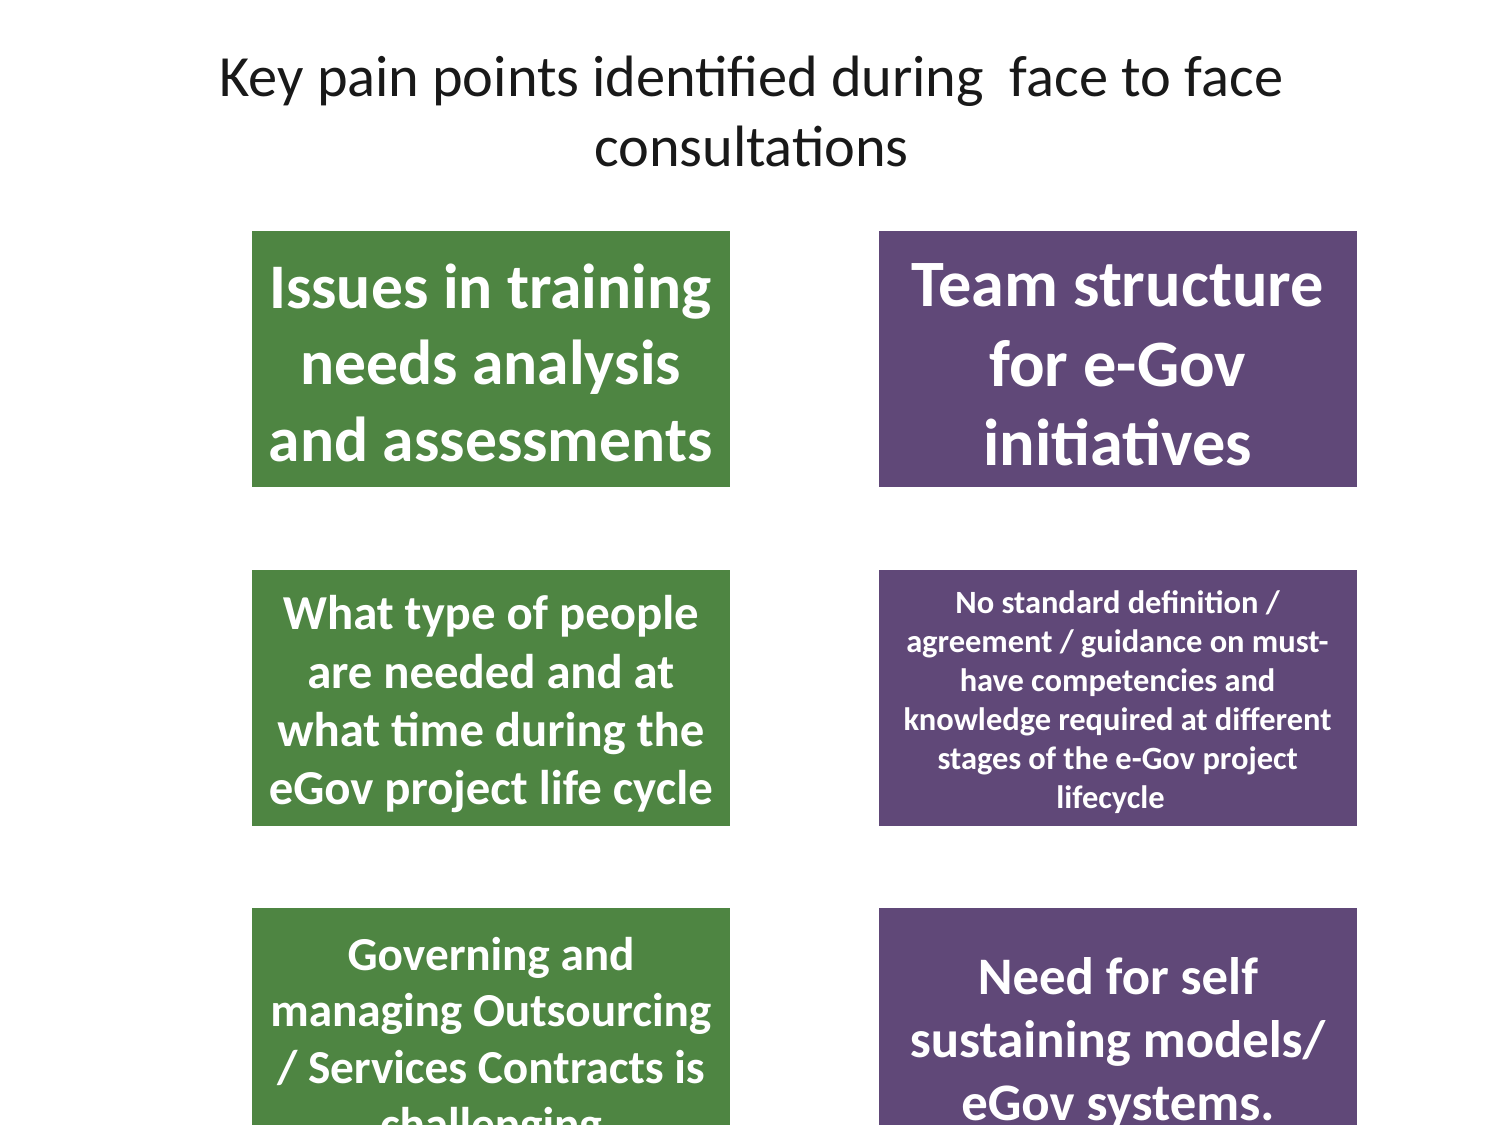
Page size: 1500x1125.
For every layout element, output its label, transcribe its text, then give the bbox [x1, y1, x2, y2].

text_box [249, 228, 1360, 1087]
title Key pain points identified during face to face consultations [76, 30, 1427, 185]
